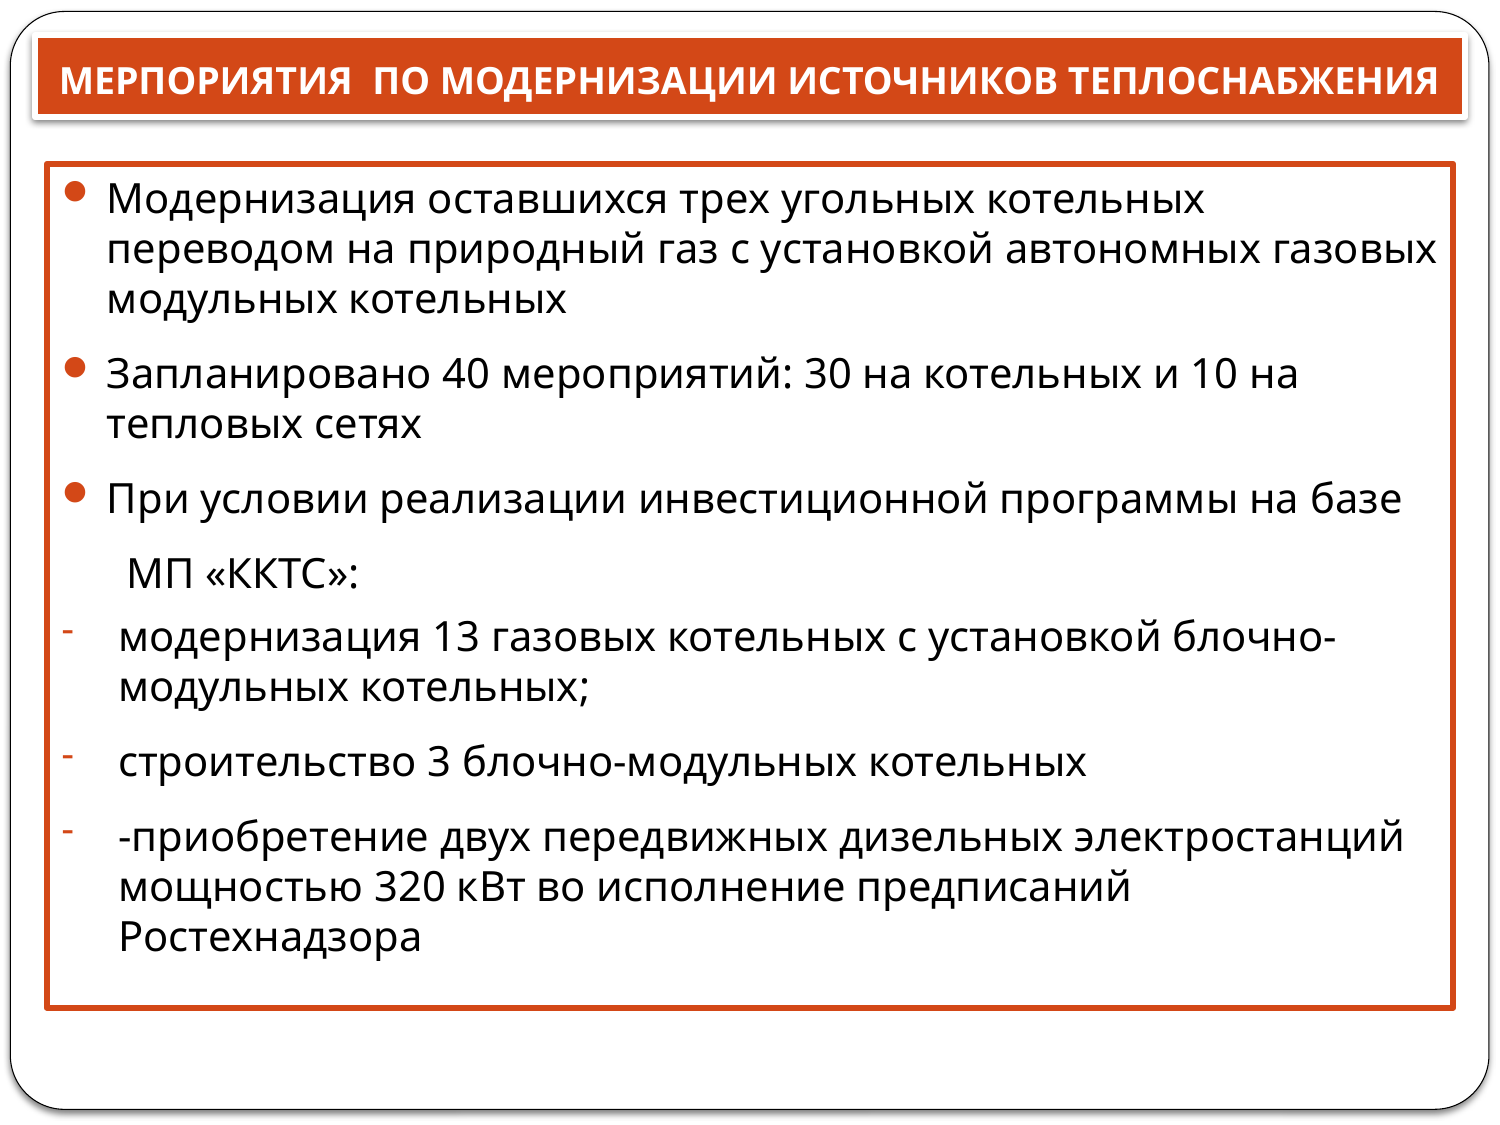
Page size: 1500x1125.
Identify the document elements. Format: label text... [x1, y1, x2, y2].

title МЕРПОРИЯТИЯ ПО МОДЕРНИЗАЦИИ ИСТОЧНИКОВ ТЕПЛОСНАБЖЕНИЯ [32, 32, 1468, 120]
list Модернизация оставшихся трех угольных котельных переводом на природный газ с установкой автономных газовых модульных котельных Запланировано 40 мероприятий: 30 на котельных и 10 на тепловых сетях При условии реализации инвестиционной программы на базе МП «ККТС»: модернизация 13 газовых котельных с установкой блочно-модульных котельных; строительство 3 блочно-модульных котельных -приобретение двух передвижных дизельных электростанций мощностью 320 кВт во исполнение предписаний Ростехнадзора [46, 163, 1454, 1009]
